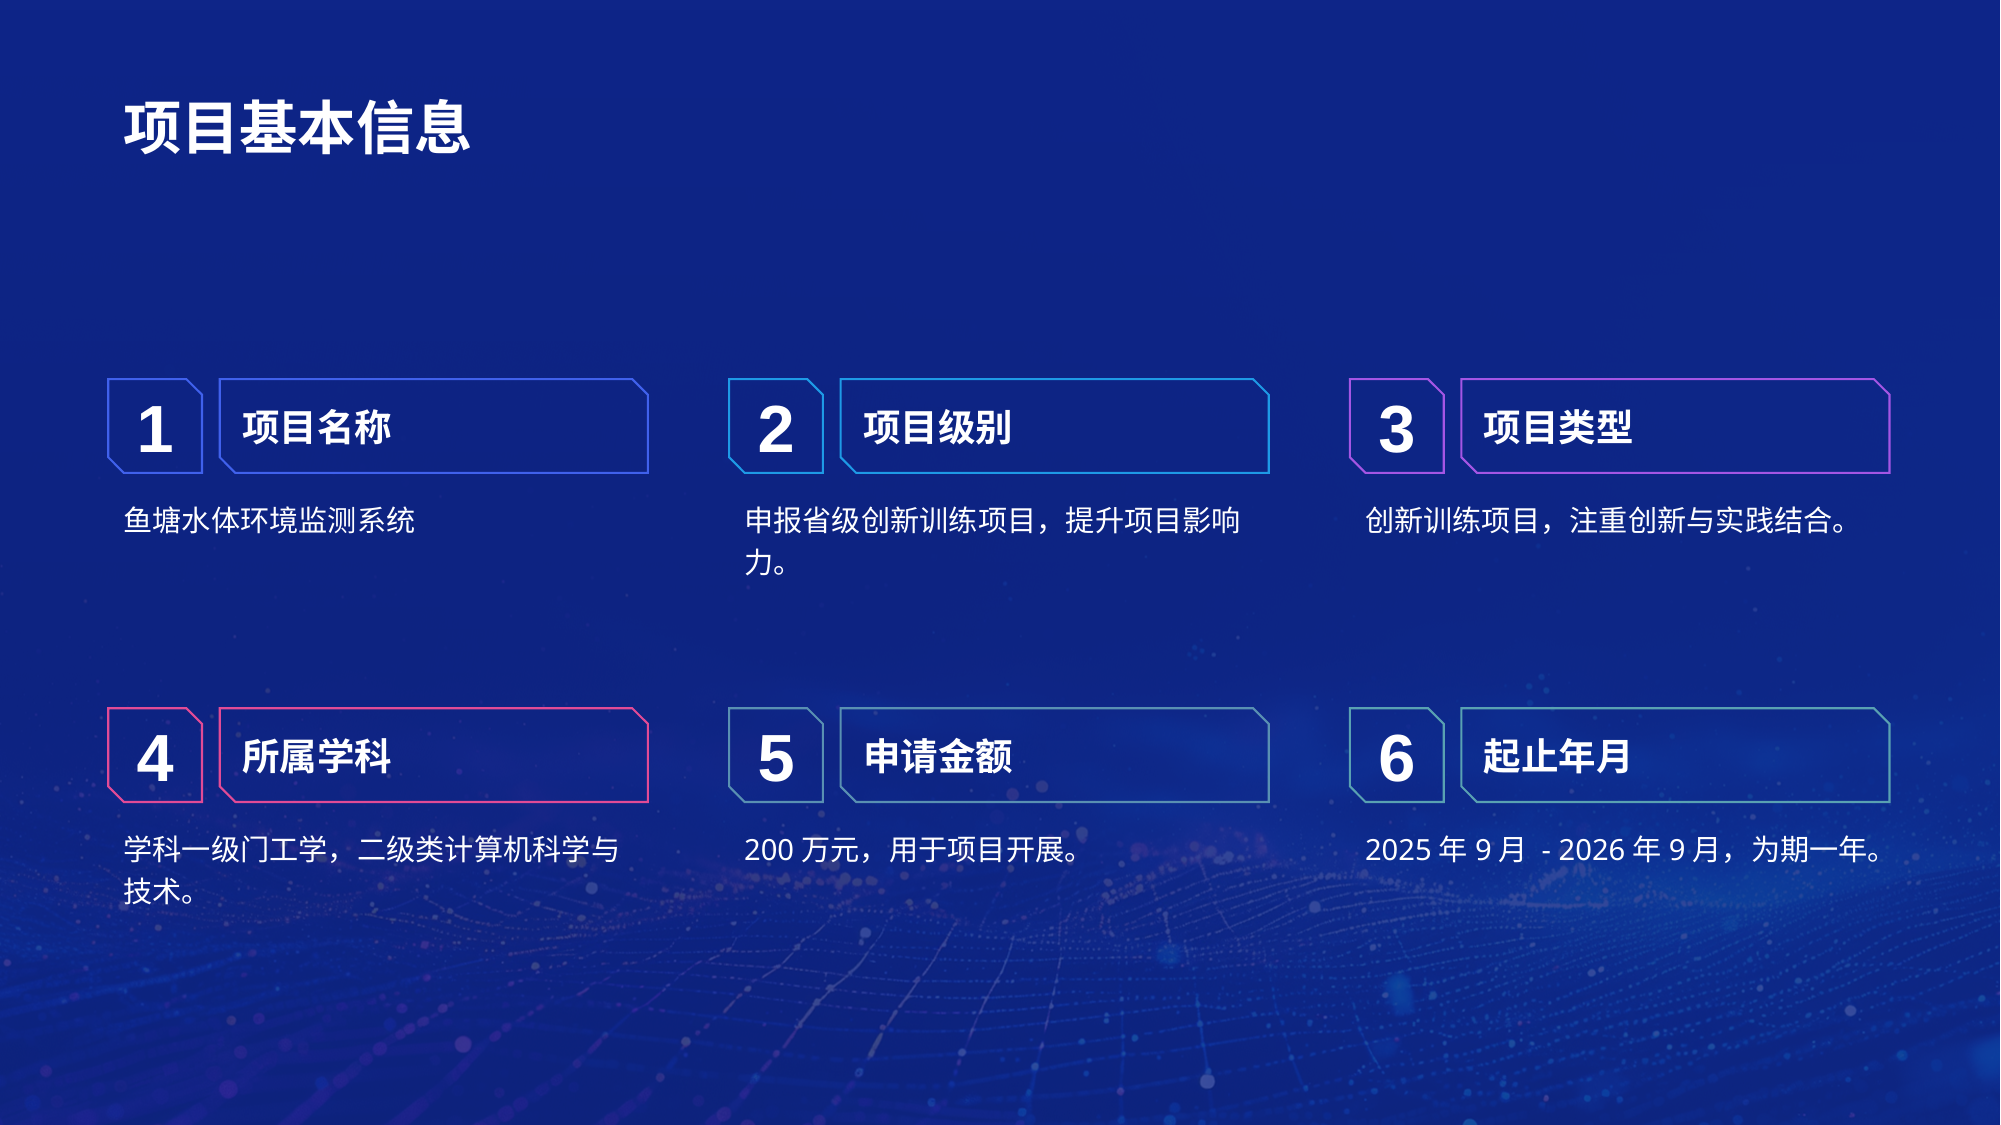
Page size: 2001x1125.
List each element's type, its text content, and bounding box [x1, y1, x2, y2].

title 项目基本信息 [108, 21, 1890, 169]
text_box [108, 185, 1890, 1007]
